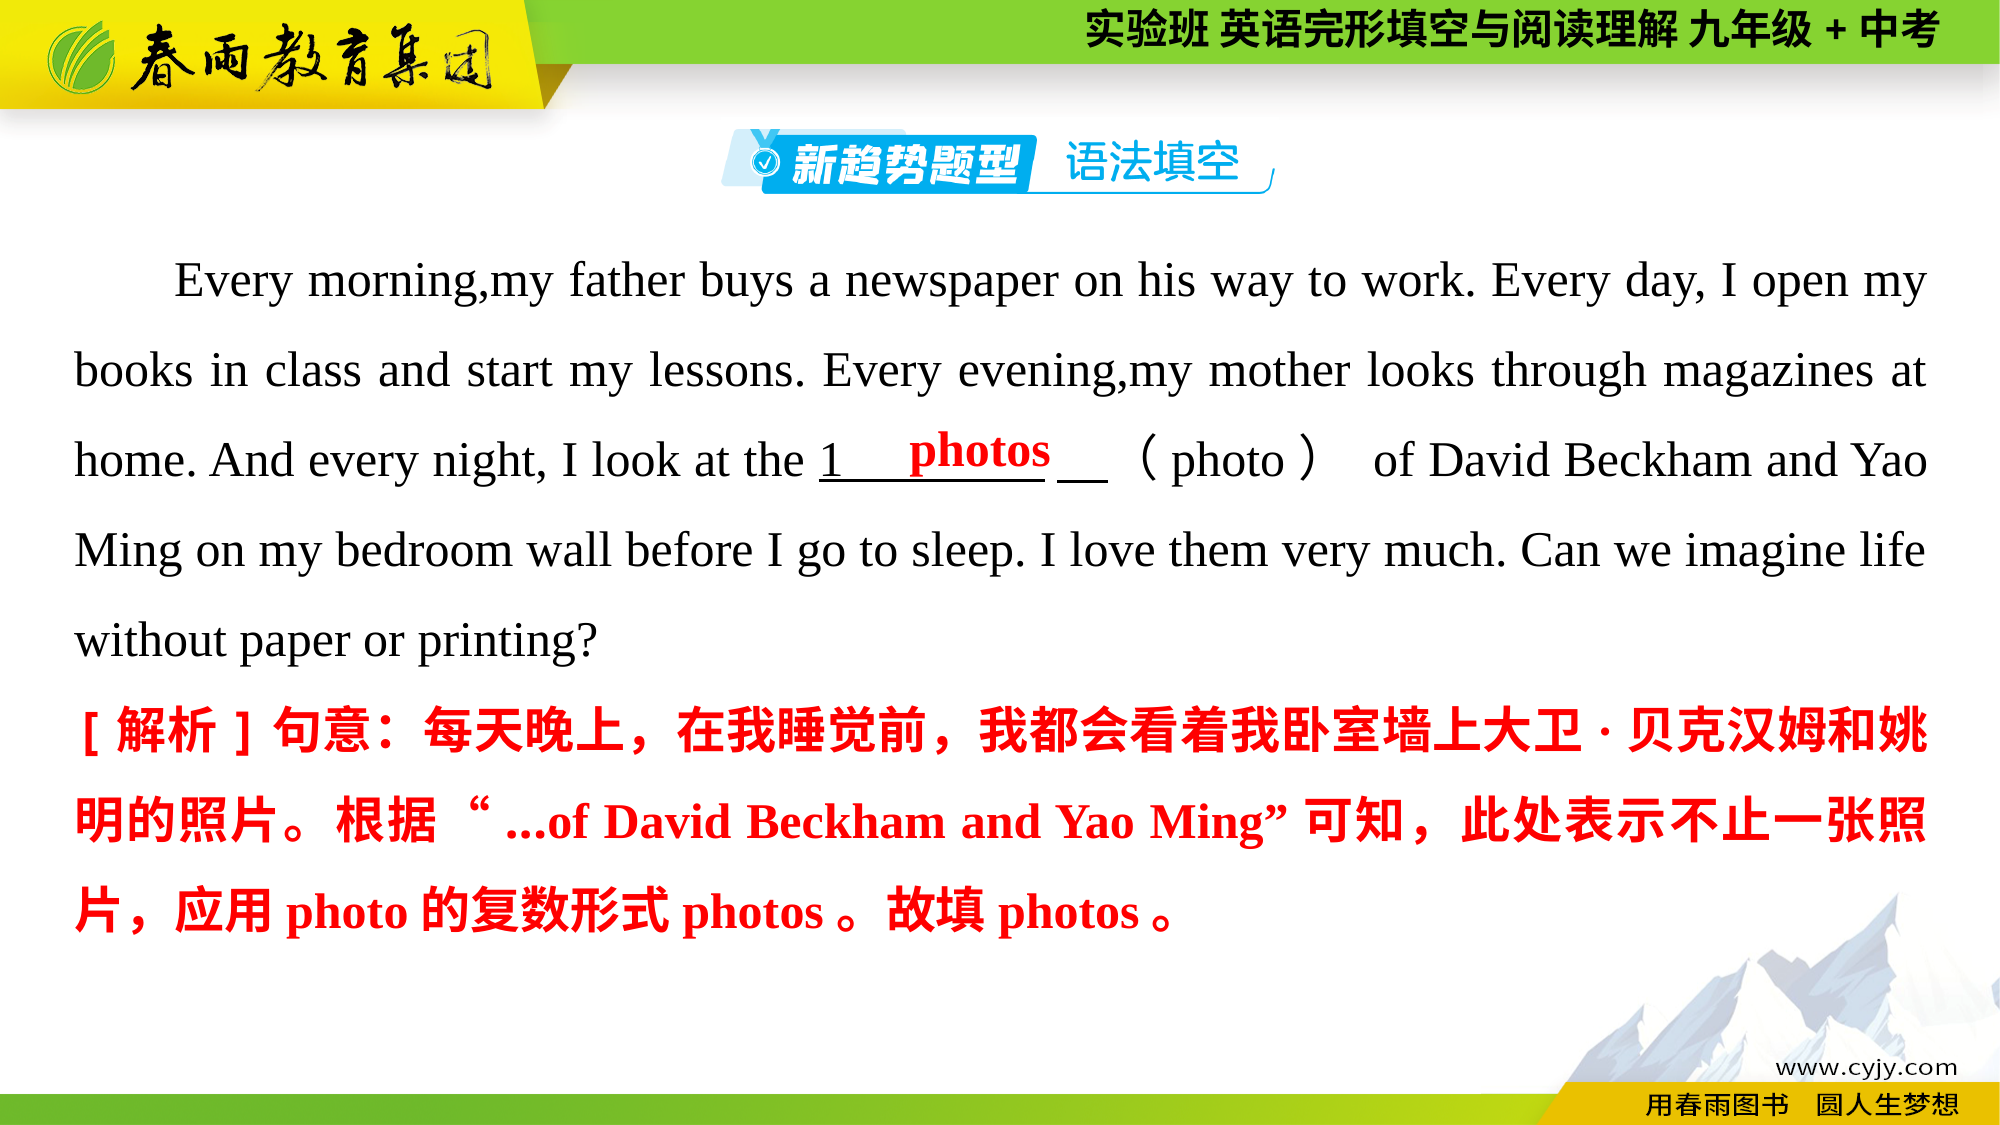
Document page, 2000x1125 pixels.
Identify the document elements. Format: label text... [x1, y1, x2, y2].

list Every morning,my father buys a newspaper on his way to work. Every day, I open my books in class and start my lessons. Every evening,my mother looks through magazines at home. And every night, I look at the 1 （photo） of David Beckham and Yao Ming on my bedroom wall before I go to sleep. I love them very much. Can we imagine life without paper or printing? [59, 208, 1944, 678]
text_box [解析]句意：每天晚上，在我睡觉前，我都会看着我卧室墙上大卫·贝克汉姆和姚明的照片。根据“...of David Beckham and Yao Ming”可知，此处表示不止一张照片，应用photo的复数形式photos。故填photos。 [59, 678, 1944, 947]
picture [0, 0, 2000, 1125]
text_box photos [894, 408, 1067, 484]
